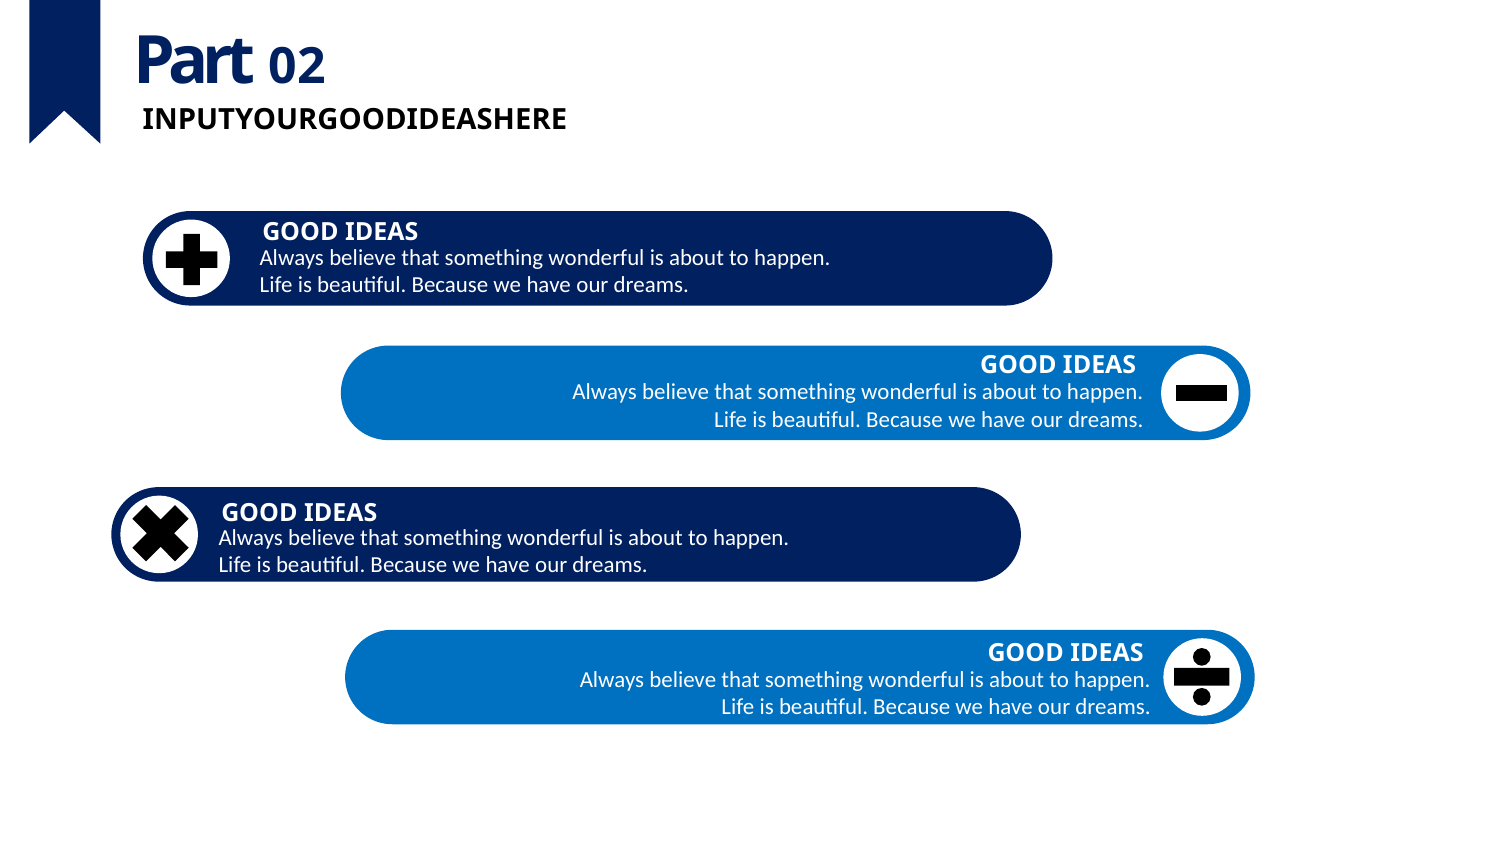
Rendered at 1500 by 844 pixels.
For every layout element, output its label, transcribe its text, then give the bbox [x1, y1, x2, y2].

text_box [111, 486, 1022, 586]
text_box [27, 0, 103, 146]
text_box Always believe that something wonderful is about to happen. Life is beautiful. Because we have our dreams. [244, 234, 847, 305]
text_box [140, 208, 1055, 308]
text_box GOOD IDEAS [247, 208, 434, 254]
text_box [344, 628, 1255, 729]
text_box [150, 217, 232, 300]
text_box Part 02 [118, 9, 341, 104]
text_box INPUTYOURGOODIDEASHERE [127, 93, 583, 143]
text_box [340, 340, 1251, 441]
text_box [164, 232, 219, 287]
